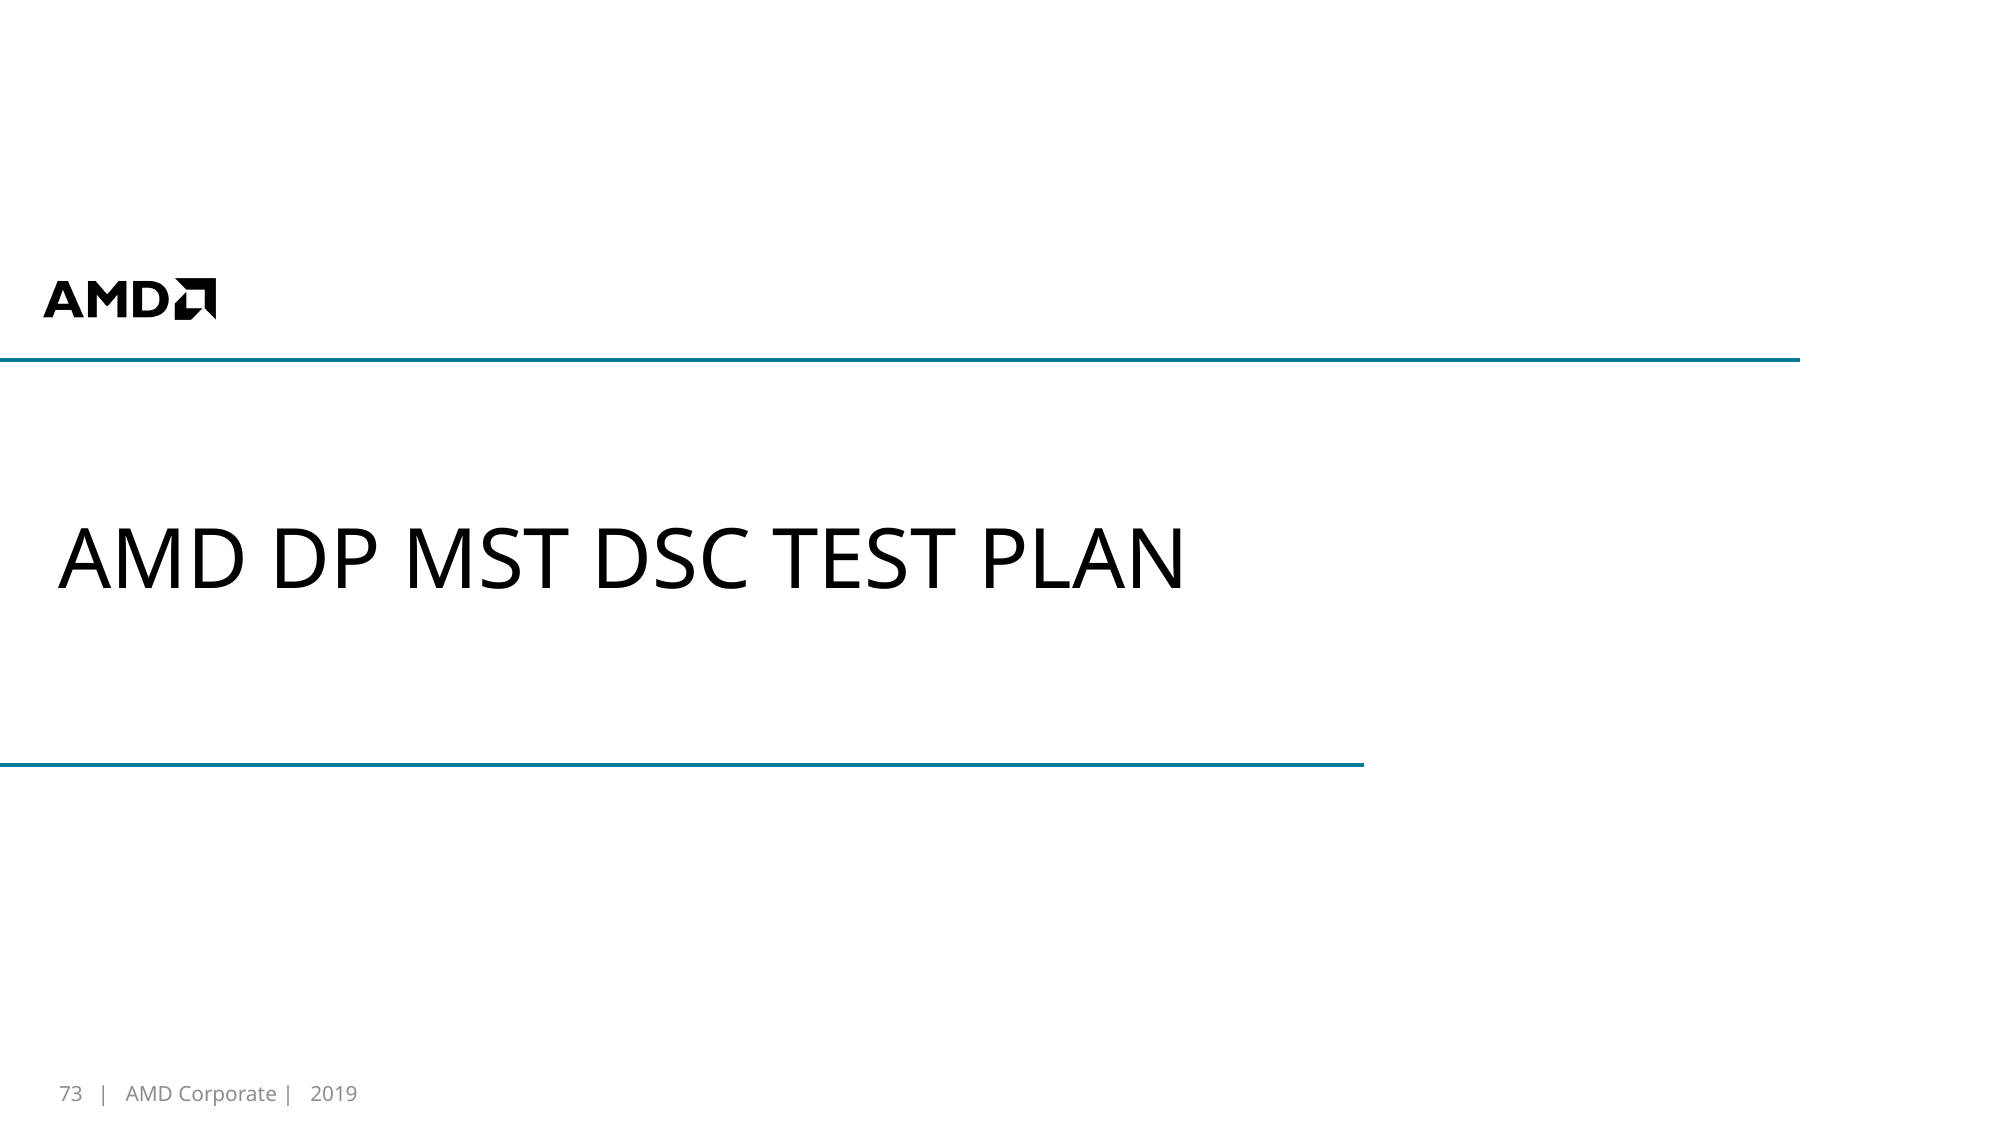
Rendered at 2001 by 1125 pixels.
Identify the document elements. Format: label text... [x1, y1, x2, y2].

title AMD DP MST DSC TEST PLAN [43, 395, 1957, 728]
footer | AMD Corporate | 2019 [98, 1065, 773, 1125]
slide_number 73 [0, 1065, 98, 1125]
picture [43, 278, 216, 320]
